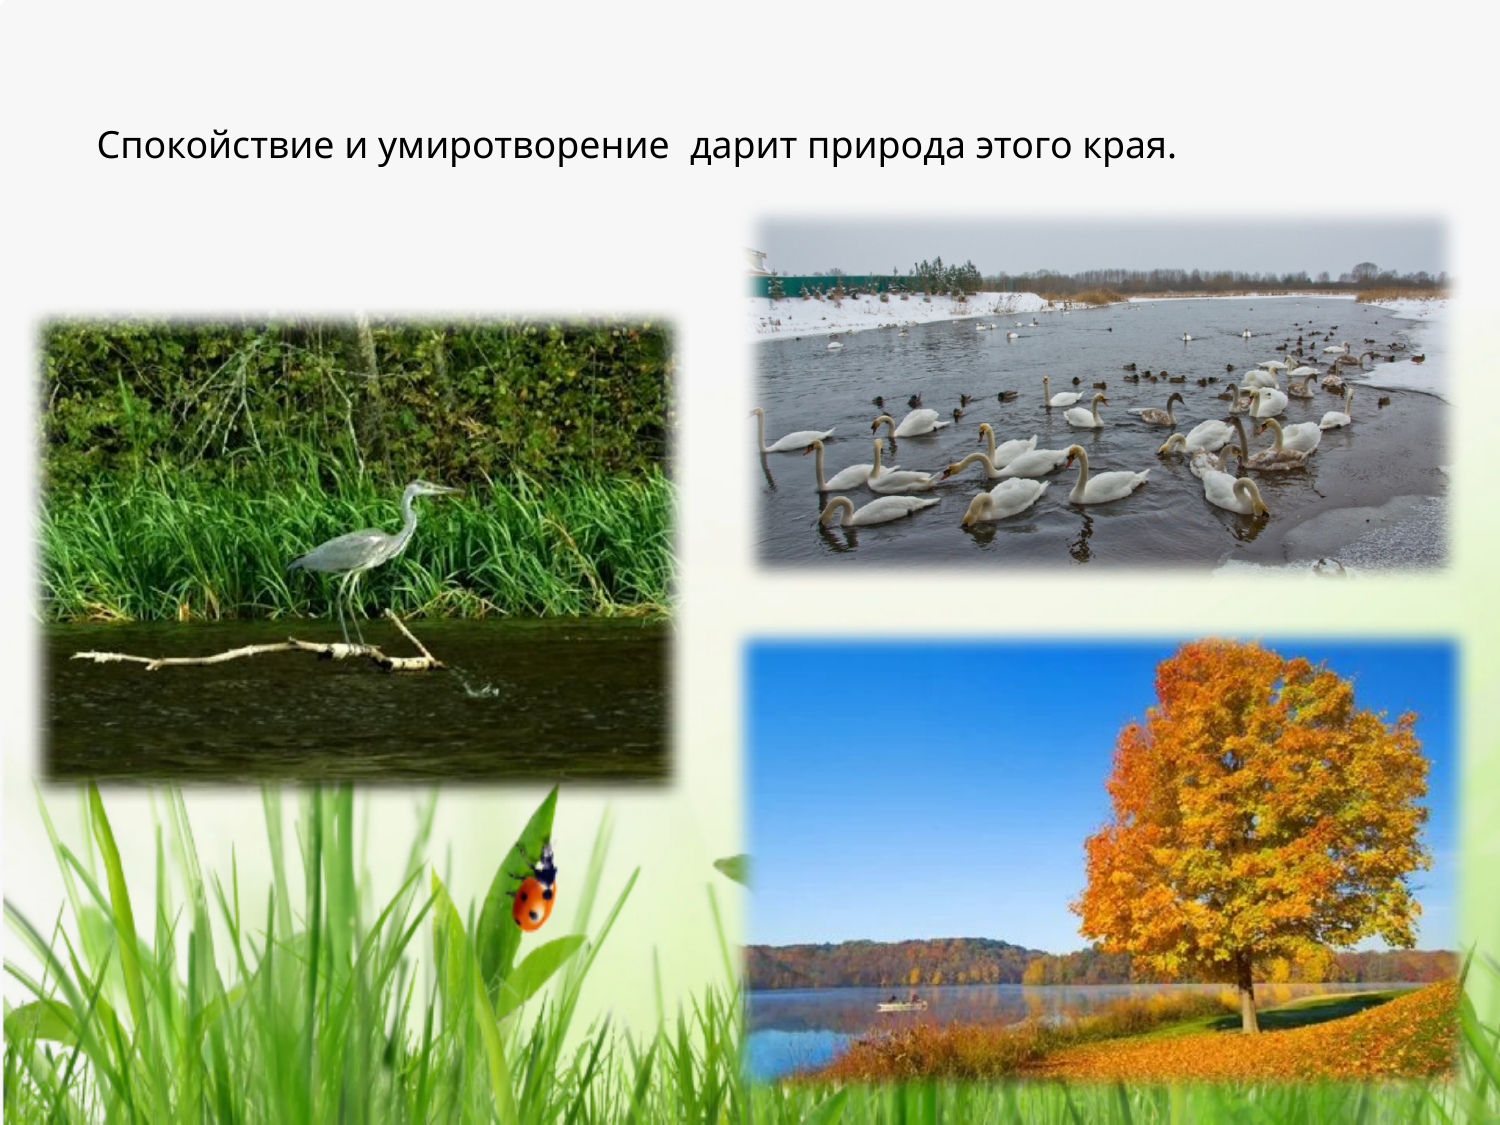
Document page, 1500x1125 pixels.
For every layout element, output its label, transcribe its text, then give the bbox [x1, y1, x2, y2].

text_box [187, 174, 1418, 277]
text_box Спокойствие и умиротворение дарит природа этого края. [81, 117, 1477, 174]
picture [0, 0, 1500, 1125]
